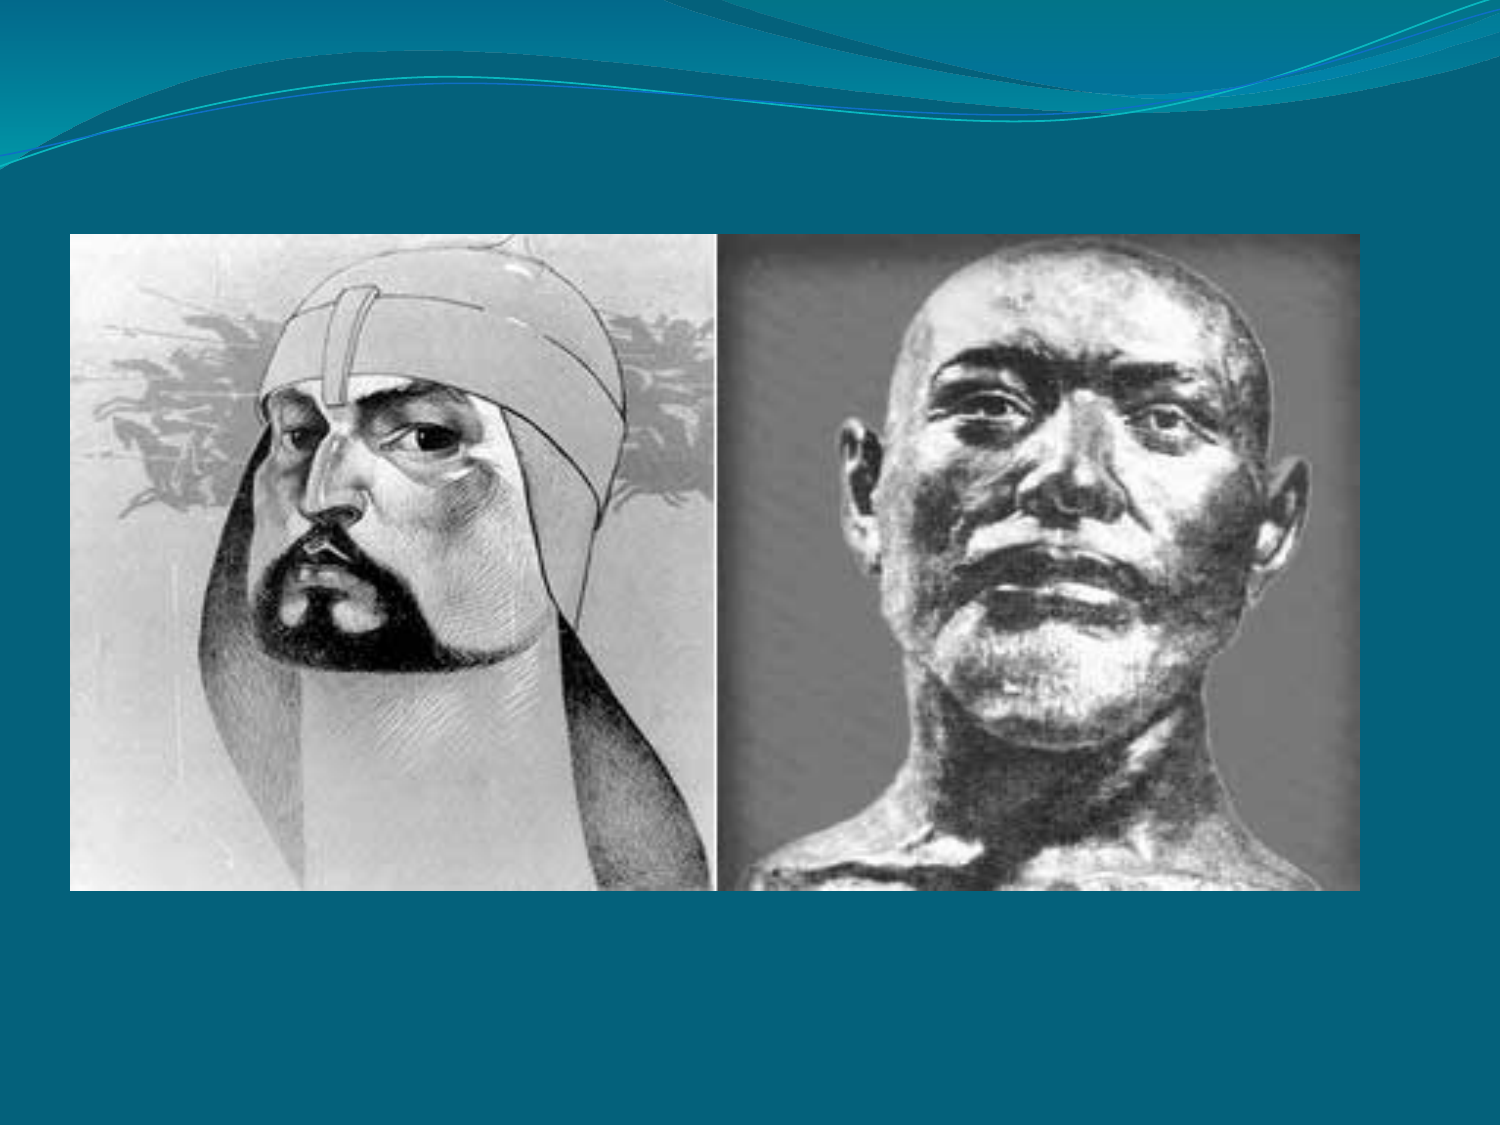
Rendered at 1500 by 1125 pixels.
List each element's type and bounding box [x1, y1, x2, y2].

picture [71, 235, 1359, 890]
